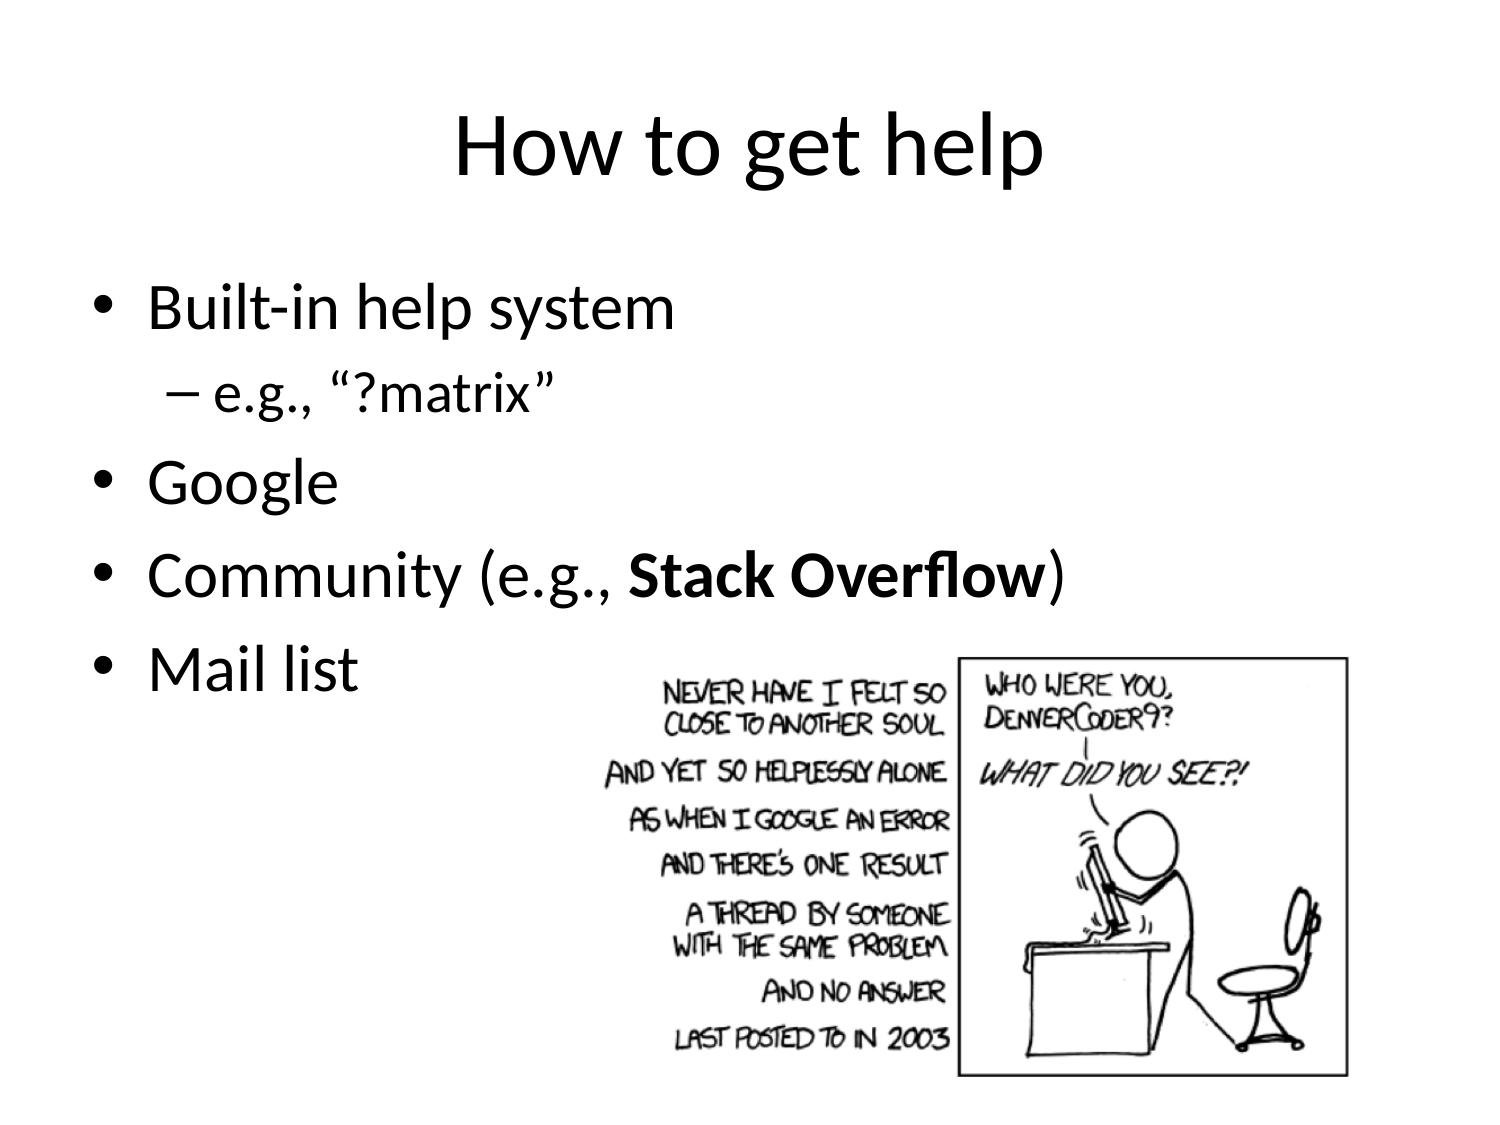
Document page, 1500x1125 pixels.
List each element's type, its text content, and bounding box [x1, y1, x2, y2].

title How to get help [75, 45, 1425, 233]
list Built-in help system e.g., “?matrix” Google Community (e.g., Stack Overflow) Mail list [76, 255, 1427, 998]
picture [596, 656, 1350, 1078]
